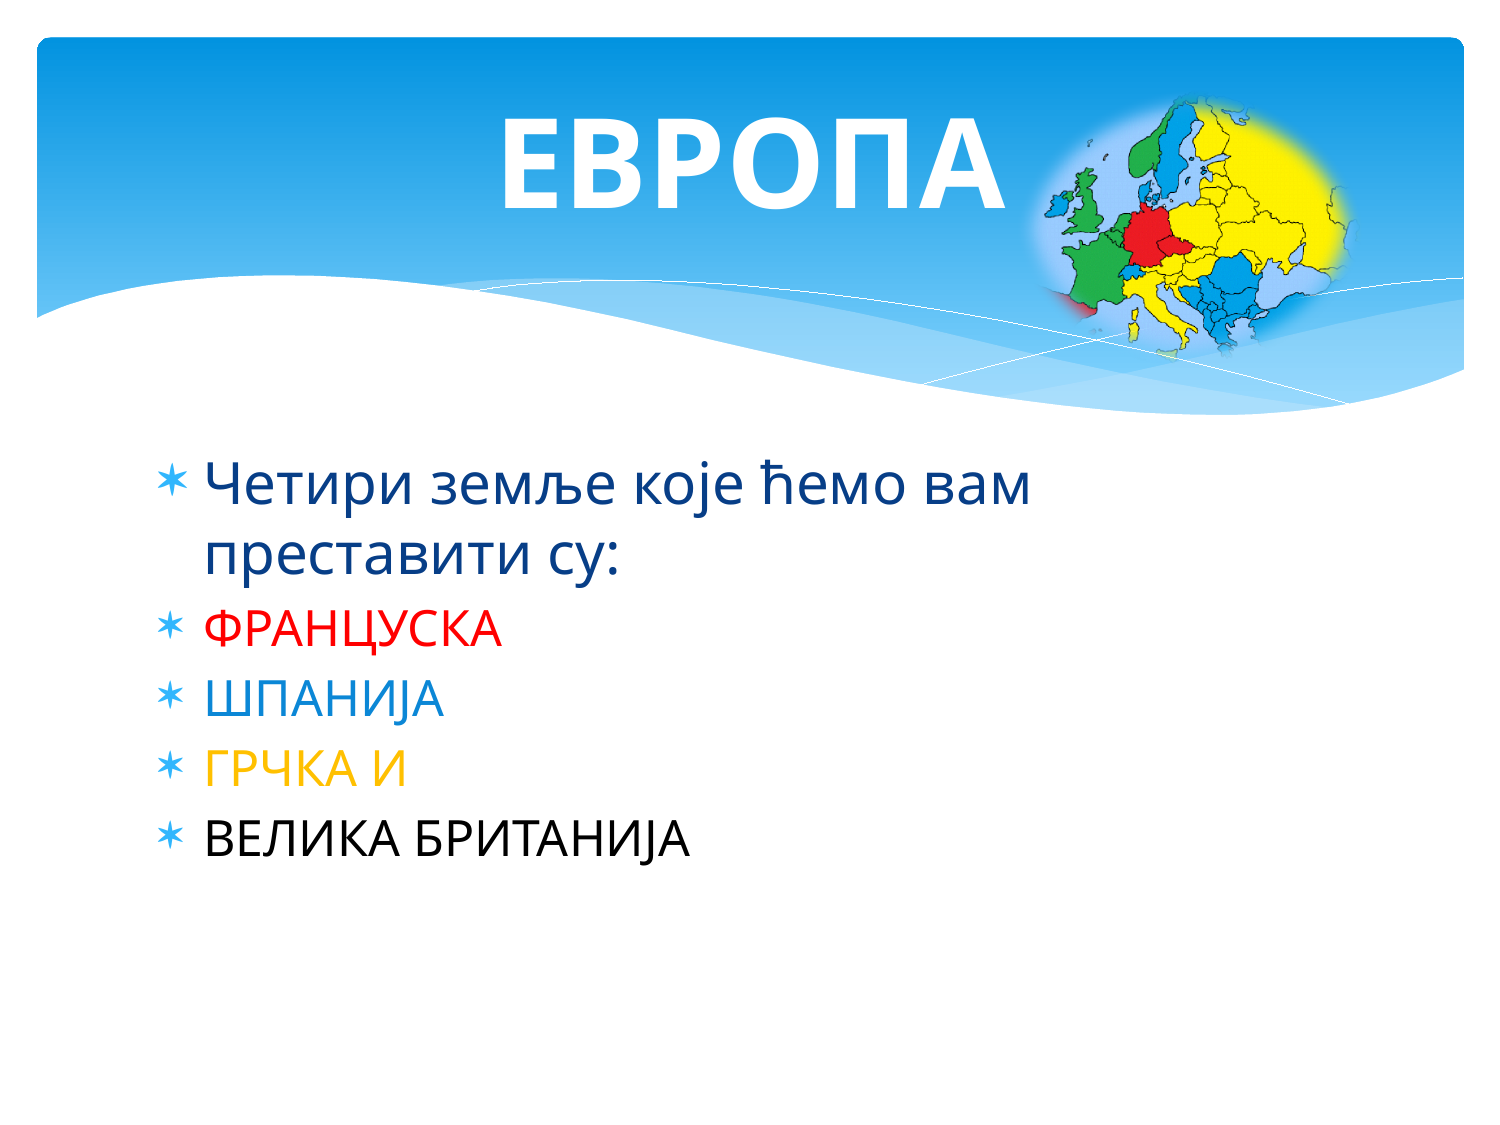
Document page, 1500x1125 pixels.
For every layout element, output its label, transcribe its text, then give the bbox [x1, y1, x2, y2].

picture [1012, 89, 1366, 371]
title ЕВРОПА [75, 55, 1425, 261]
list Четири земље које ћемо вам преставити су: ФРАНЦУСКА ШПАНИЈА ГРЧКА И ВЕЛИКА БРИТАНИЈА [143, 438, 1359, 1005]
